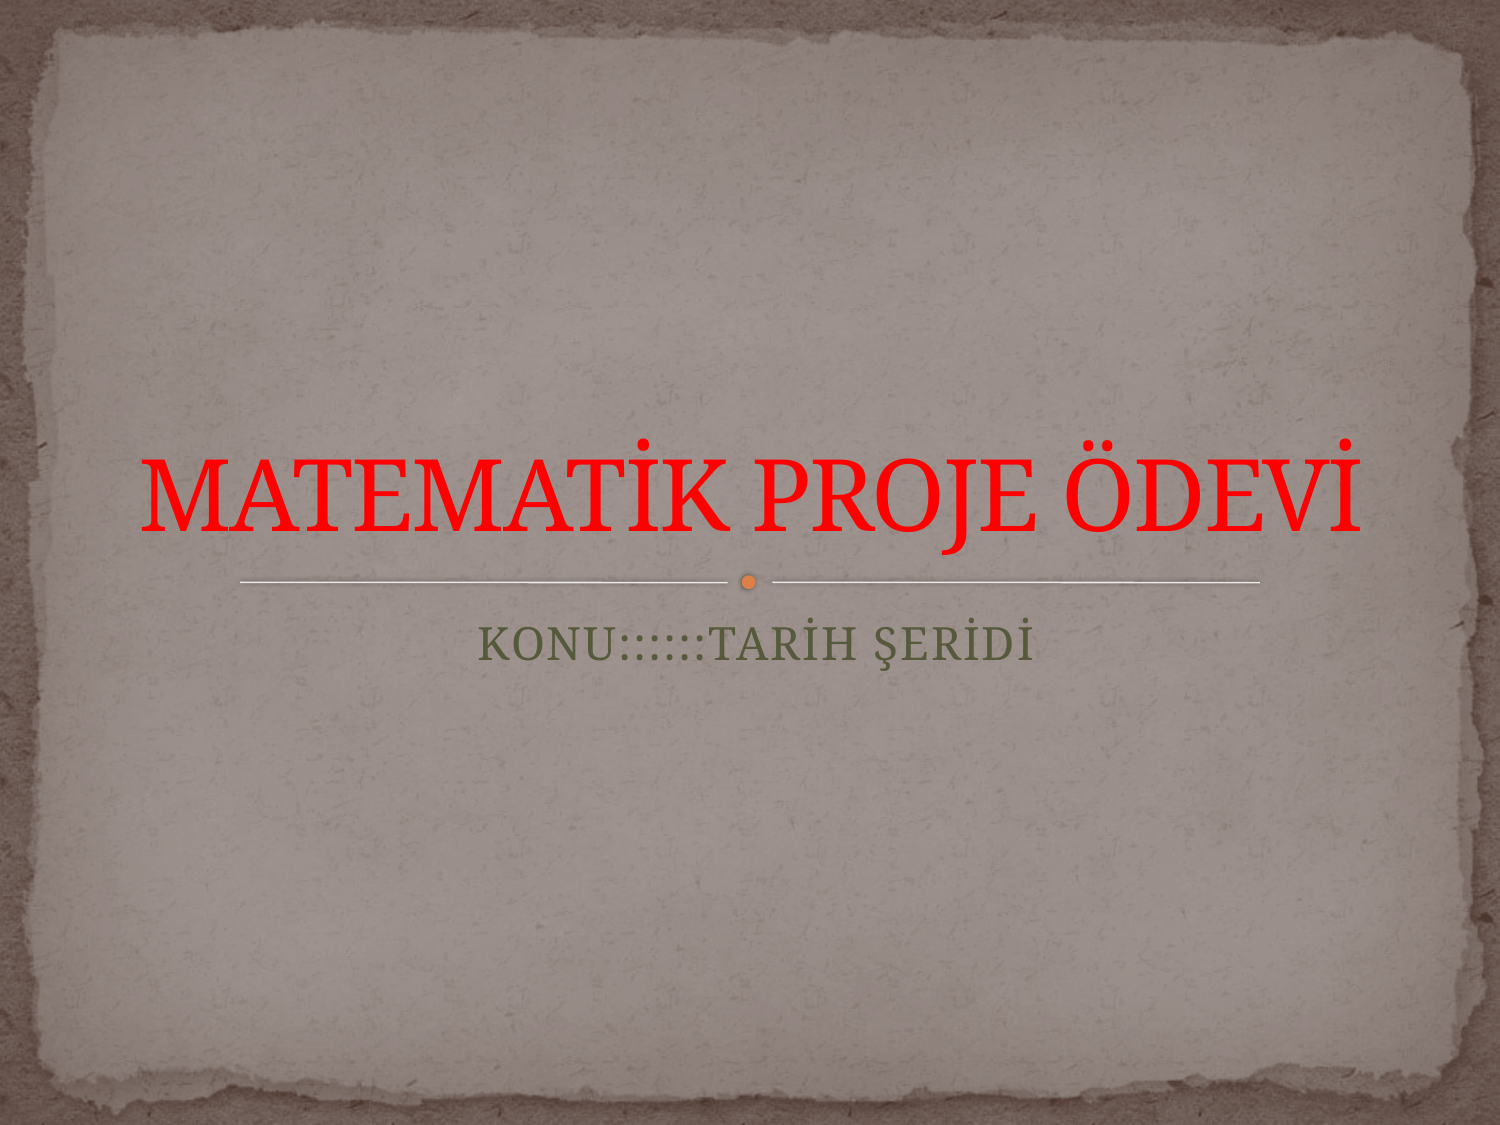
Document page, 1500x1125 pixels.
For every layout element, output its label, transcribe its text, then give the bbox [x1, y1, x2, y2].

title MATEMATİK PROJE ÖDEVİ [70, 234, 1433, 560]
subtitle KONU::::::TARİH ŞERİDİ [75, 606, 1438, 795]
